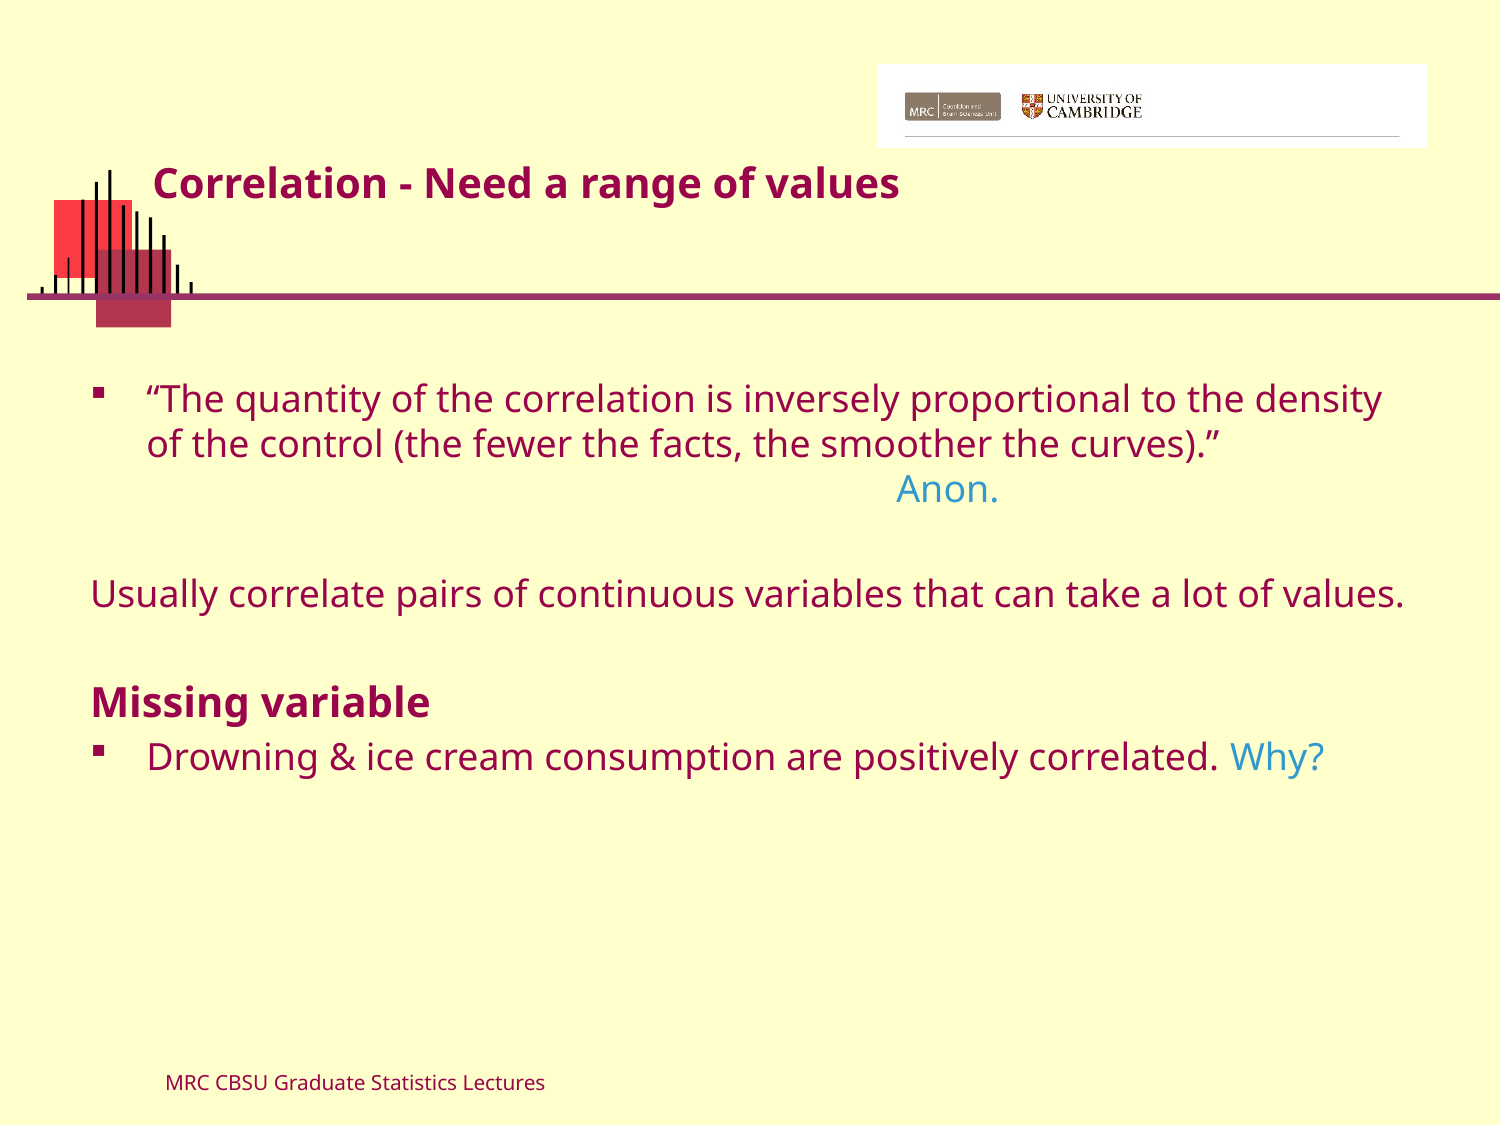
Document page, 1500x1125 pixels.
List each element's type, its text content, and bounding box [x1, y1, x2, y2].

title Correlation - Need a range of values [137, 137, 988, 233]
picture [877, 64, 1427, 148]
list “The quantity of the correlation is inversely proportional to the density of the control (the fewer the facts, the smoother the curves).” Anon. Usually correlate pairs of continuous variables that can take a lot of values. Missing variable Drowning & ice cream consumption are positively correlated. Why? [75, 262, 1425, 1038]
footer MRC CBSU Graduate Statistics Lectures [149, 1062, 988, 1101]
